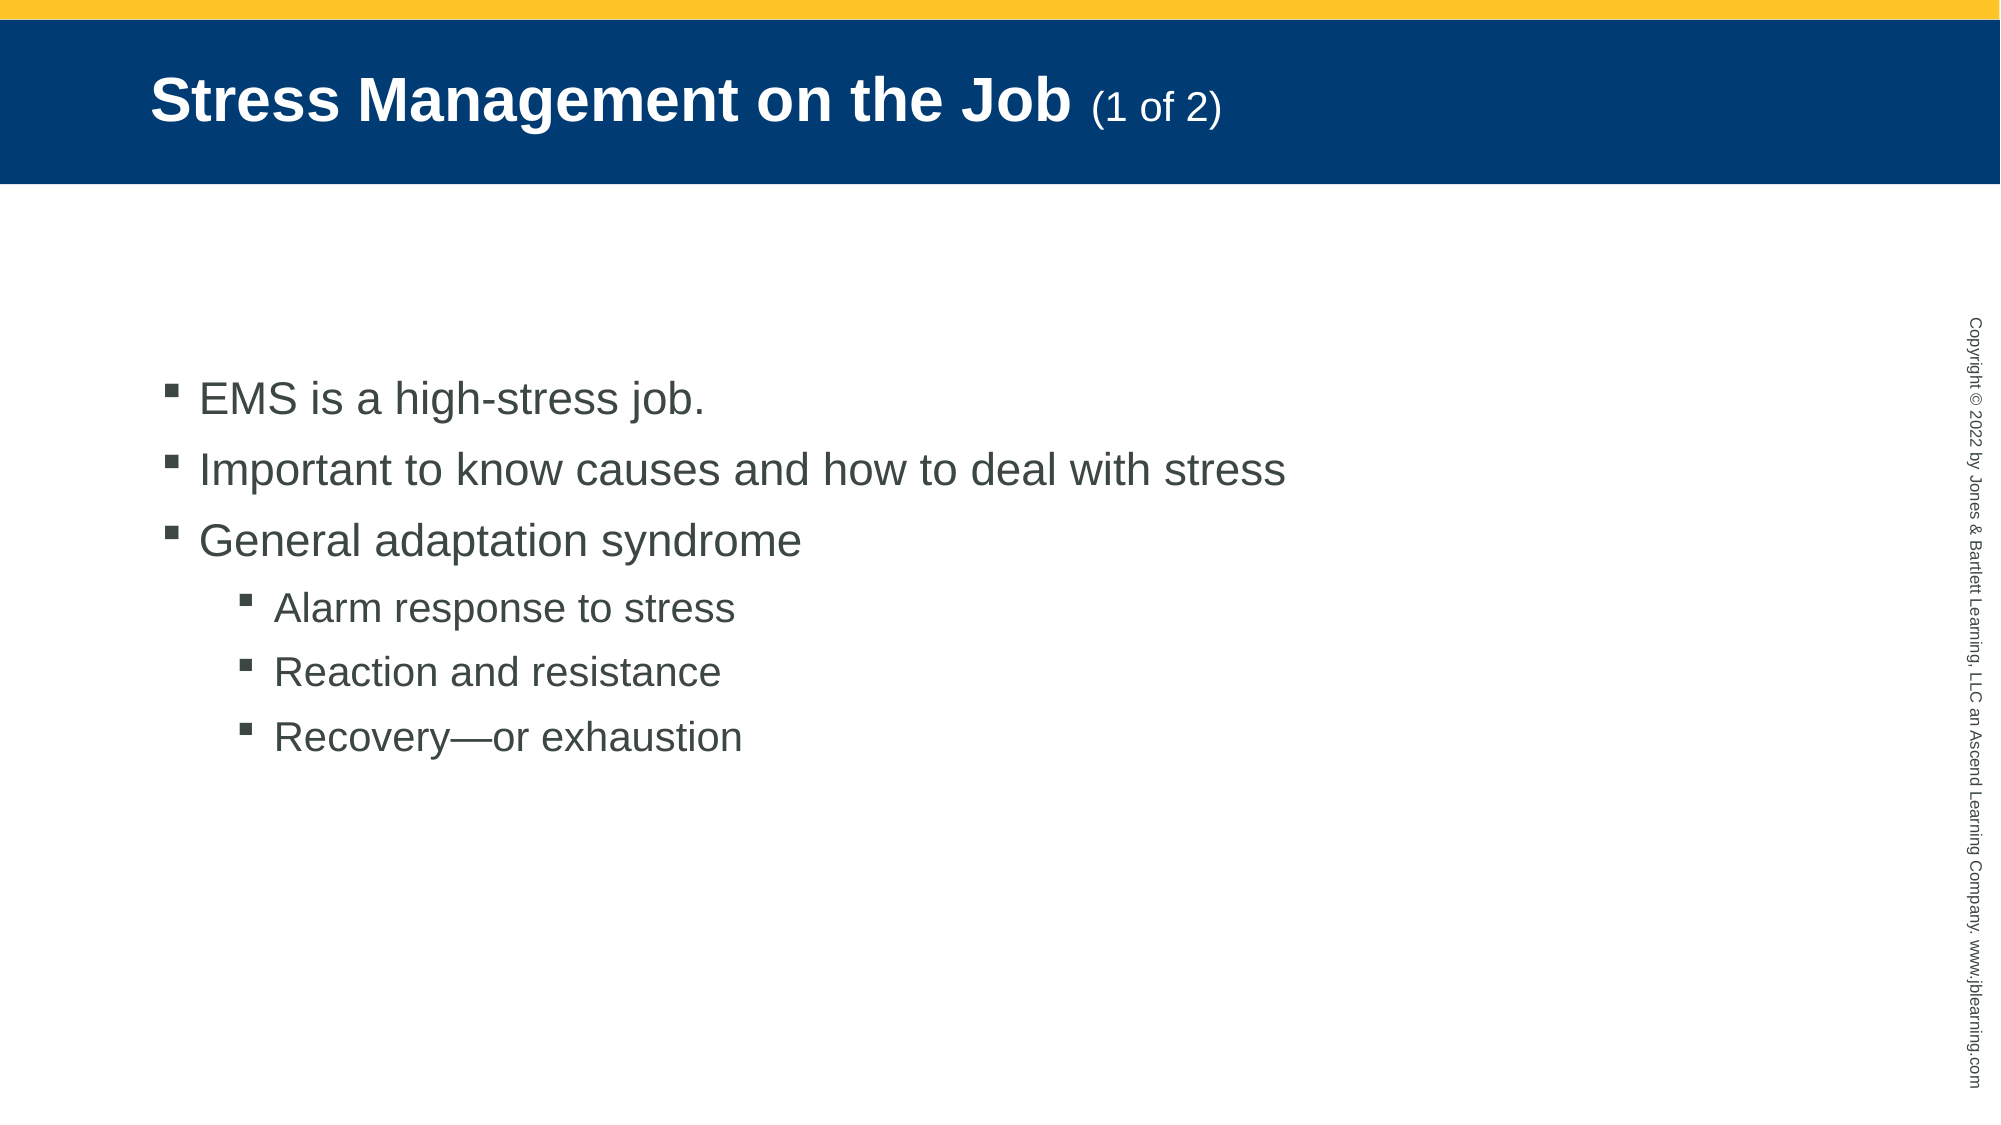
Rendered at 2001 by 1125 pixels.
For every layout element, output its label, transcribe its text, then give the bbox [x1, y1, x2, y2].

list EMS is a high-stress job. Important to know causes and how to deal with stress General adaptation syndrome Alarm response to stress Reaction and resistance Recovery—or exhaustion [146, 361, 1859, 1016]
title Stress Management on the Job (1 of 2) [0, 19, 2000, 185]
